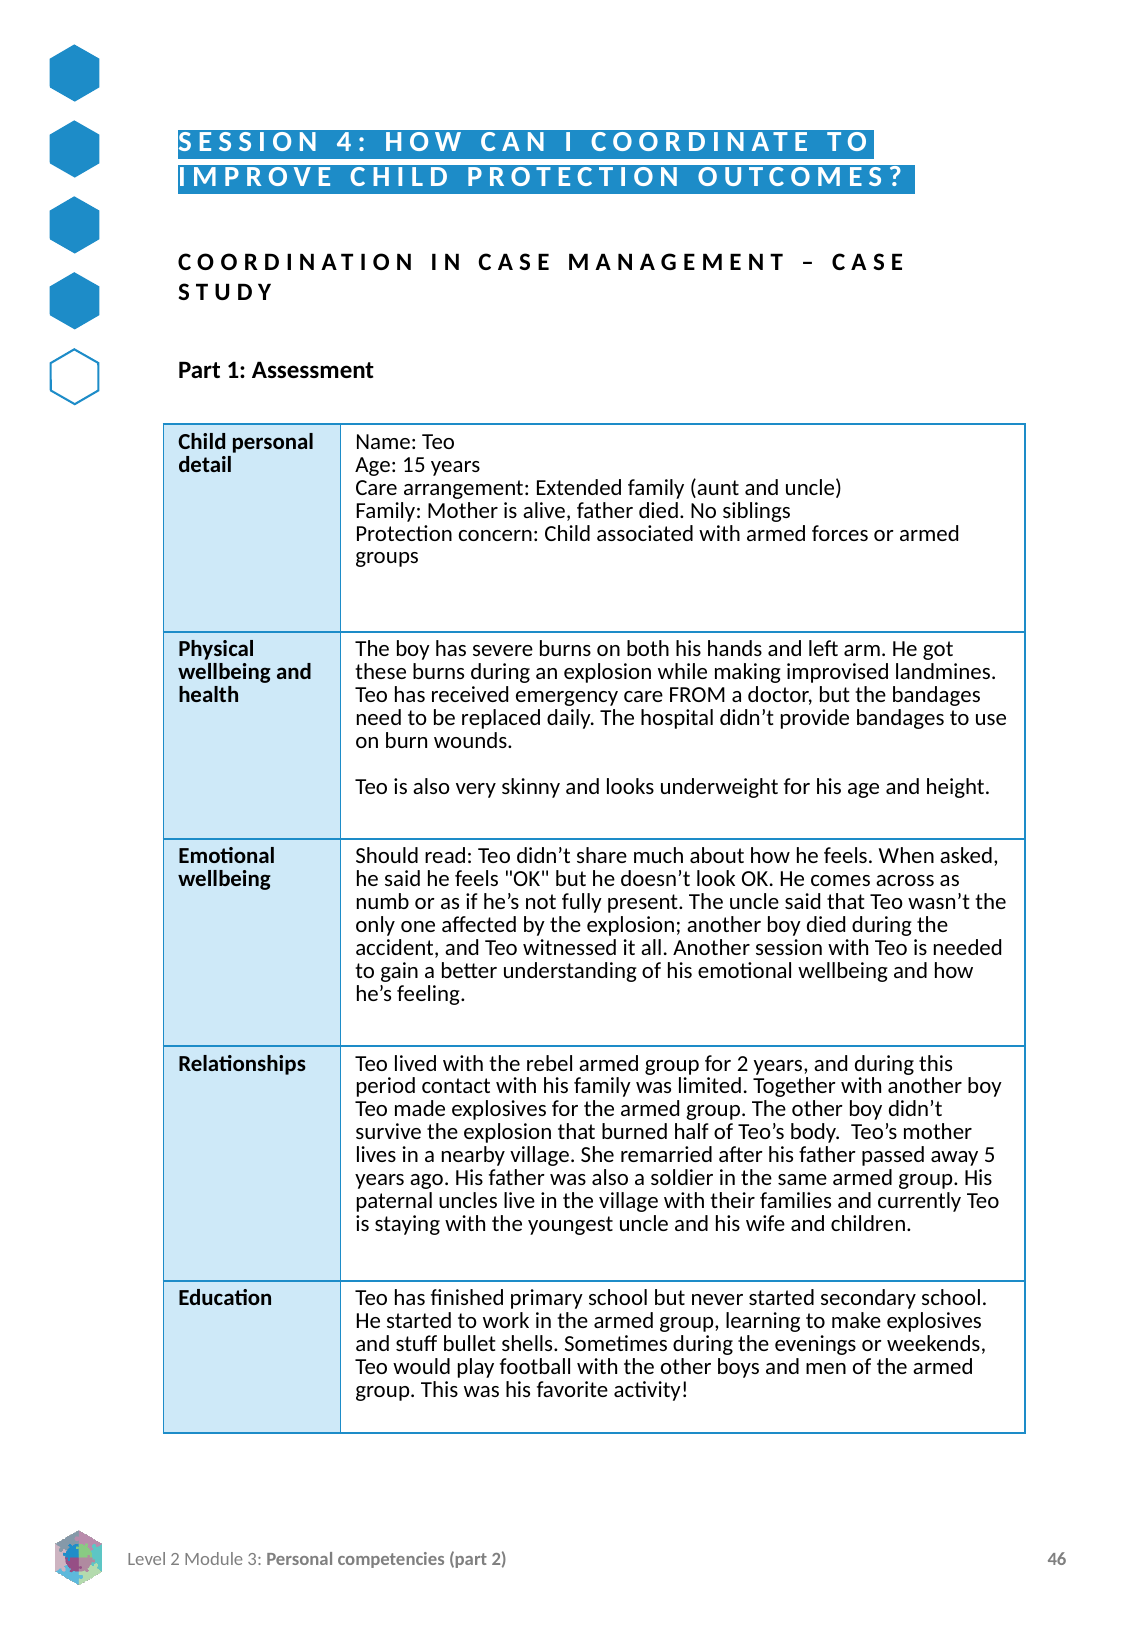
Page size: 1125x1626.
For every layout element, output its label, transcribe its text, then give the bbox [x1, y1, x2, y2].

table_cell Relationships [164, 1047, 340, 1280]
text_box [49, 120, 100, 178]
picture [55, 1530, 102, 1585]
table_cell The boy has severe burns on both his hands and left arm. He got these burns during an explosion while making improvised landmines. Teo has received emergency care FROM a doctor, but the bandages need to be replaced daily. The hospital didn’t provide bandages to use on burn wounds. Teo is also very skinny and looks underweight for his age and height. [341, 633, 1024, 838]
table_cell Emotional wellbeing [164, 840, 340, 1045]
table_cell Education [164, 1282, 340, 1432]
text_box [49, 272, 100, 330]
text_box [49, 348, 100, 406]
table_cell Teo lived with the rebel armed group for 2 years, and during this period contact with his family was limited. Together with another boy Teo made explosives for the armed group. The other boy didn’t survive the explosion that burned half of Teo’s body. Teo’s mother lives in a nearby village. She remarried after his father passed away 5 years ago. His father was also a soldier in the same armed group. His paternal uncles live in the village with their families and currently Teo is staying with the youngest uncle and his wife and children. [341, 1047, 1024, 1280]
table_cell Teo has finished primary school but never started secondary school. He started to work in the armed group, learning to make explosives and stuff bullet shells. Sometimes during the evenings or weekends, Teo would play football with the other boys and men of the armed group. This was his favorite activity! [341, 1282, 1024, 1432]
table_header Name: Teo Age: 15 years Care arrangement: Extended family (aunt and uncle) Family: Mother is alive, father died. No siblings Protection concern: Child associated with armed forces or armed groups [341, 425, 1024, 631]
text_box [49, 196, 100, 254]
text_box [49, 44, 100, 102]
text_box SESSION 4: HOW CAN I COORDINATE TO IMPROVE CHILD PROTECTION OUTCOMES? [163, 115, 1026, 200]
table_cell Should read: Teo didn’t share much about how he feels. When asked, he said he feels "OK" but he doesn’t look OK. He comes across as numb or as if he’s not fully present. The uncle said that Teo wasn’t the only one affected by the explosion; another boy died during the accident, and Teo witnessed it all. Another session with Teo is needed to gain a better understanding of his emotional wellbeing and how he’s feeling. [341, 840, 1024, 1045]
text_box COORDINATION IN CASE MANAGEMENT – CASE STUDY [163, 238, 1026, 313]
text_box Part 1: Assessment [163, 346, 1026, 392]
table_cell Physical wellbeing and health [164, 633, 340, 838]
table_header Child personal detail [164, 425, 340, 631]
